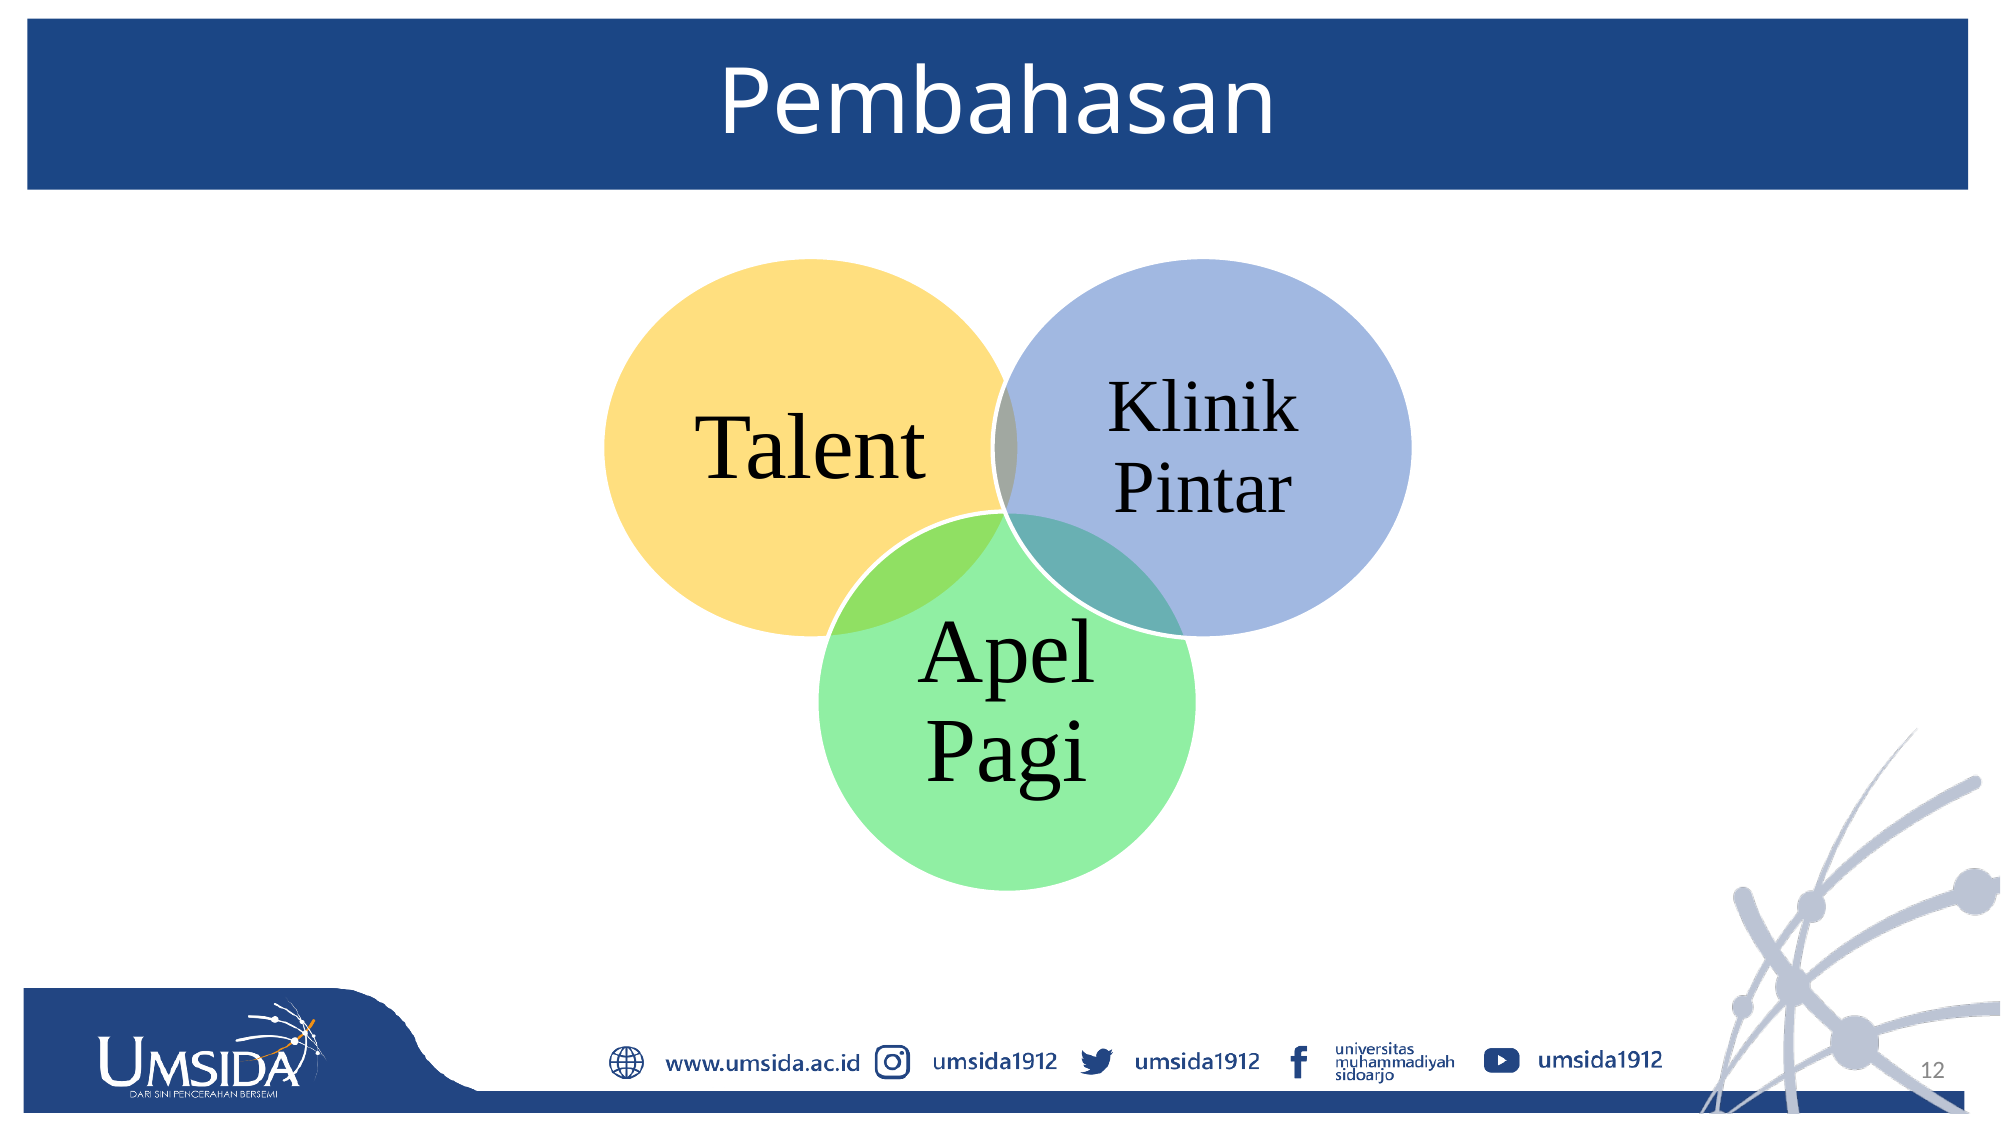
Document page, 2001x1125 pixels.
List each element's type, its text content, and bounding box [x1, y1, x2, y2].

picture [23, 51, 2001, 1114]
title Pembahasan [27, 18, 1969, 190]
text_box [194, 256, 1822, 894]
